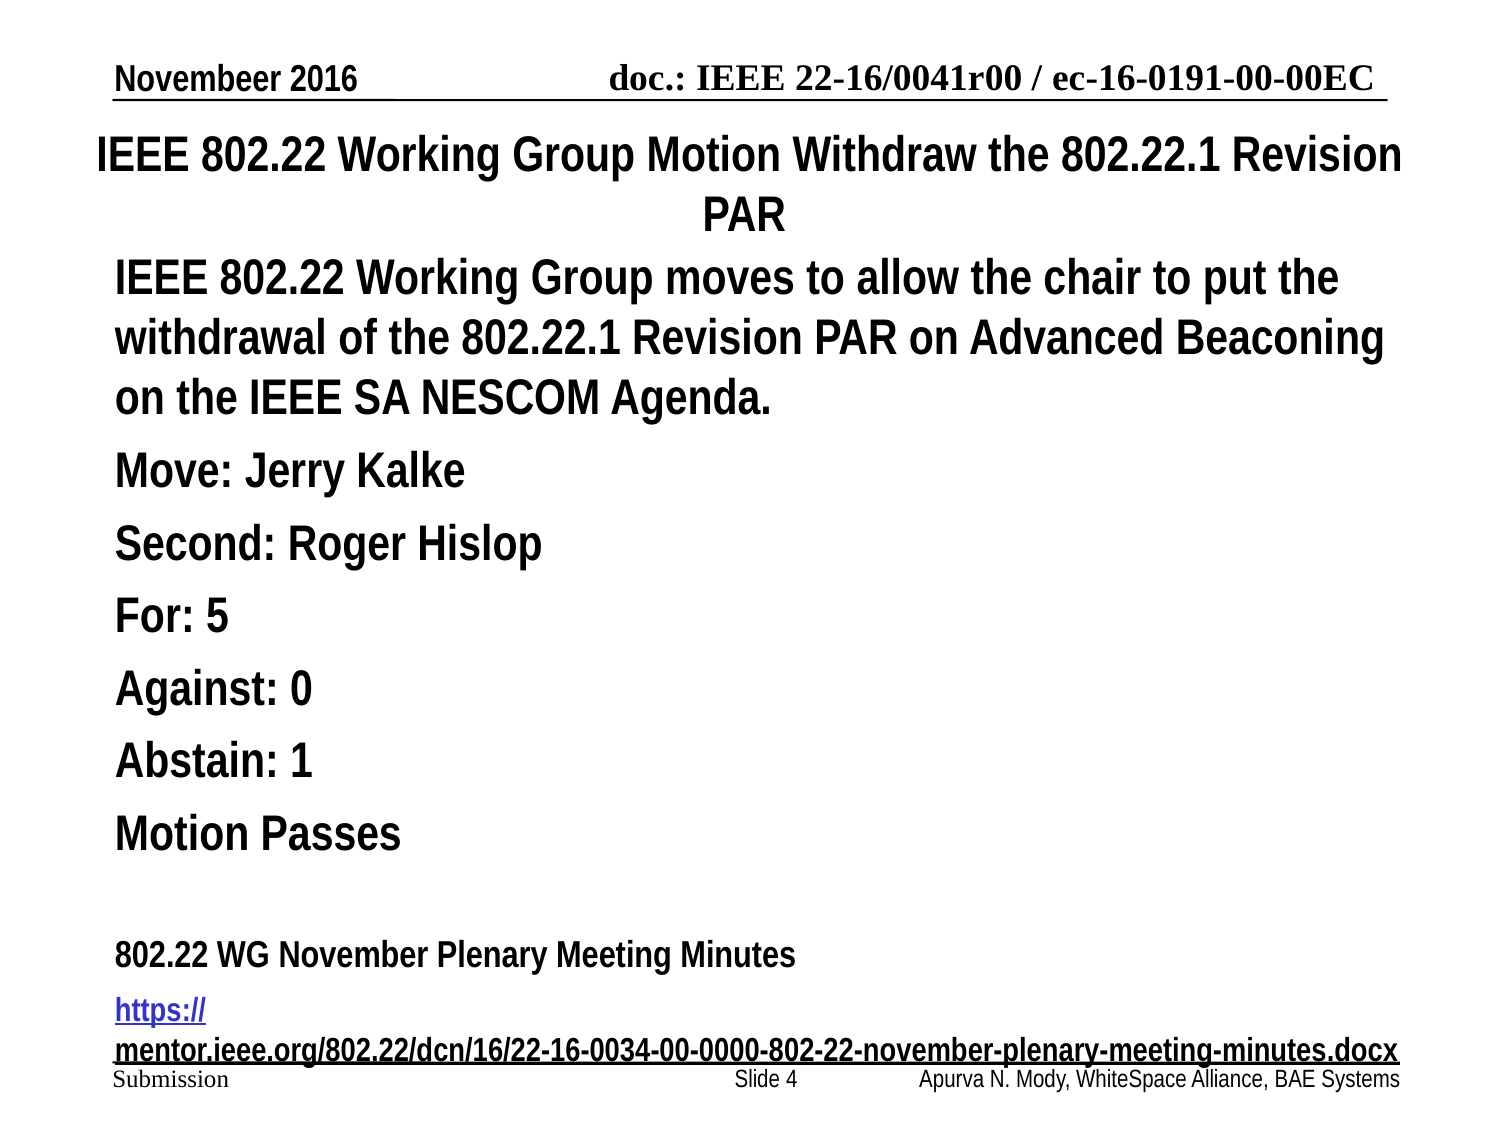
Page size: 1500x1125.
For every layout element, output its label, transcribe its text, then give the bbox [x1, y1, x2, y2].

slide_number Slide 4 [674, 1061, 858, 1101]
list IEEE 802.22 Working Group moves to allow the chair to put the withdrawal of the 802.22.1 Revision PAR on Advanced Beaconing on the IEEE SA NESCOM Agenda. Move: Jerry Kalke Second: Roger Hislop For: 5 Against: 0 Abstain: 1 Motion Passes 802.22 WG November Plenary Meeting Minutes https://mentor.ieee.org/802.22/dcn/16/22-16-0034-00-0000-802-22-november-plenary-meeting-minutes.docx [99, 251, 1426, 1051]
footer Apurva N. Mody, WhiteSpace Alliance, BAE Systems [902, 1061, 1402, 1093]
slide_number Novembeer 2016 [114, 54, 540, 100]
title IEEE 802.22 Working Group Motion Withdraw the 802.22.1 Revision PAR [49, 112, 1451, 251]
